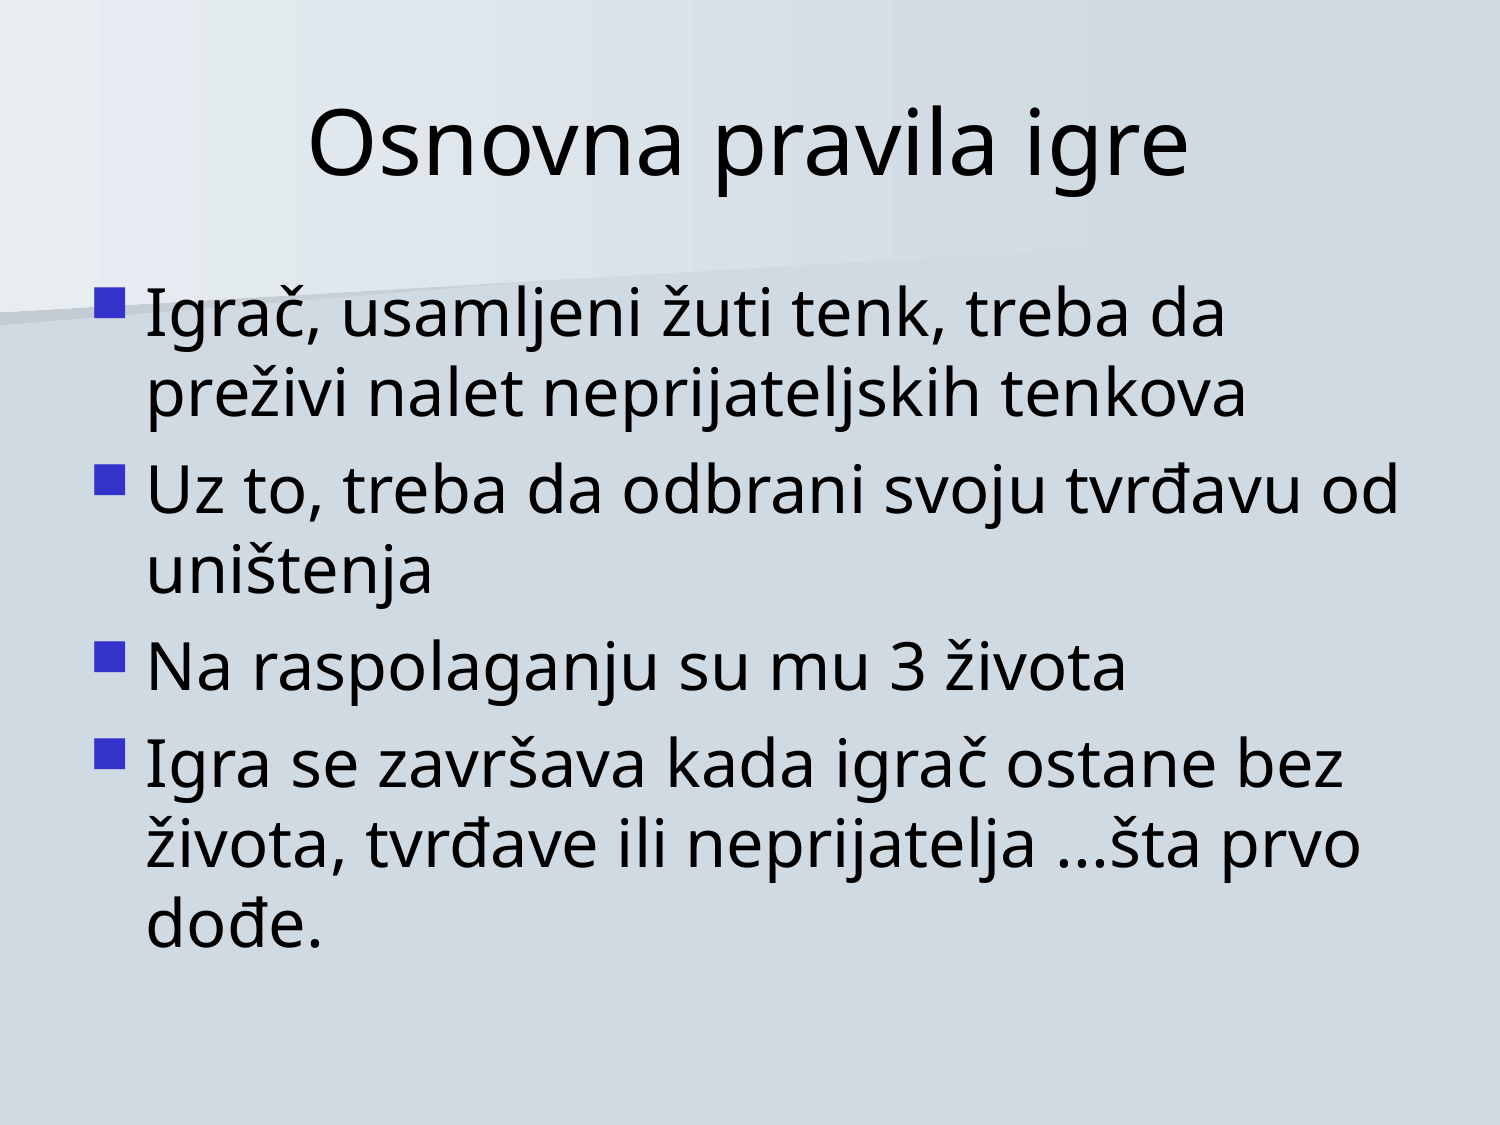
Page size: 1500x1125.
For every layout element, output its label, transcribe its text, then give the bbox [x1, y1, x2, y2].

text_box Igrač, usamljeni žuti tenk, treba da preživi nalet neprijateljskih tenkova Uz to, treba da odbrani svoju tvrđavu od uništenja Na raspolaganju su mu 3 života Igra se završava kada igrač ostane bez života, tvrđave ili neprijatelja ...šta prvo dođe. [74, 262, 1425, 1000]
text_box Osnovna pravila igre [74, 45, 1425, 233]
